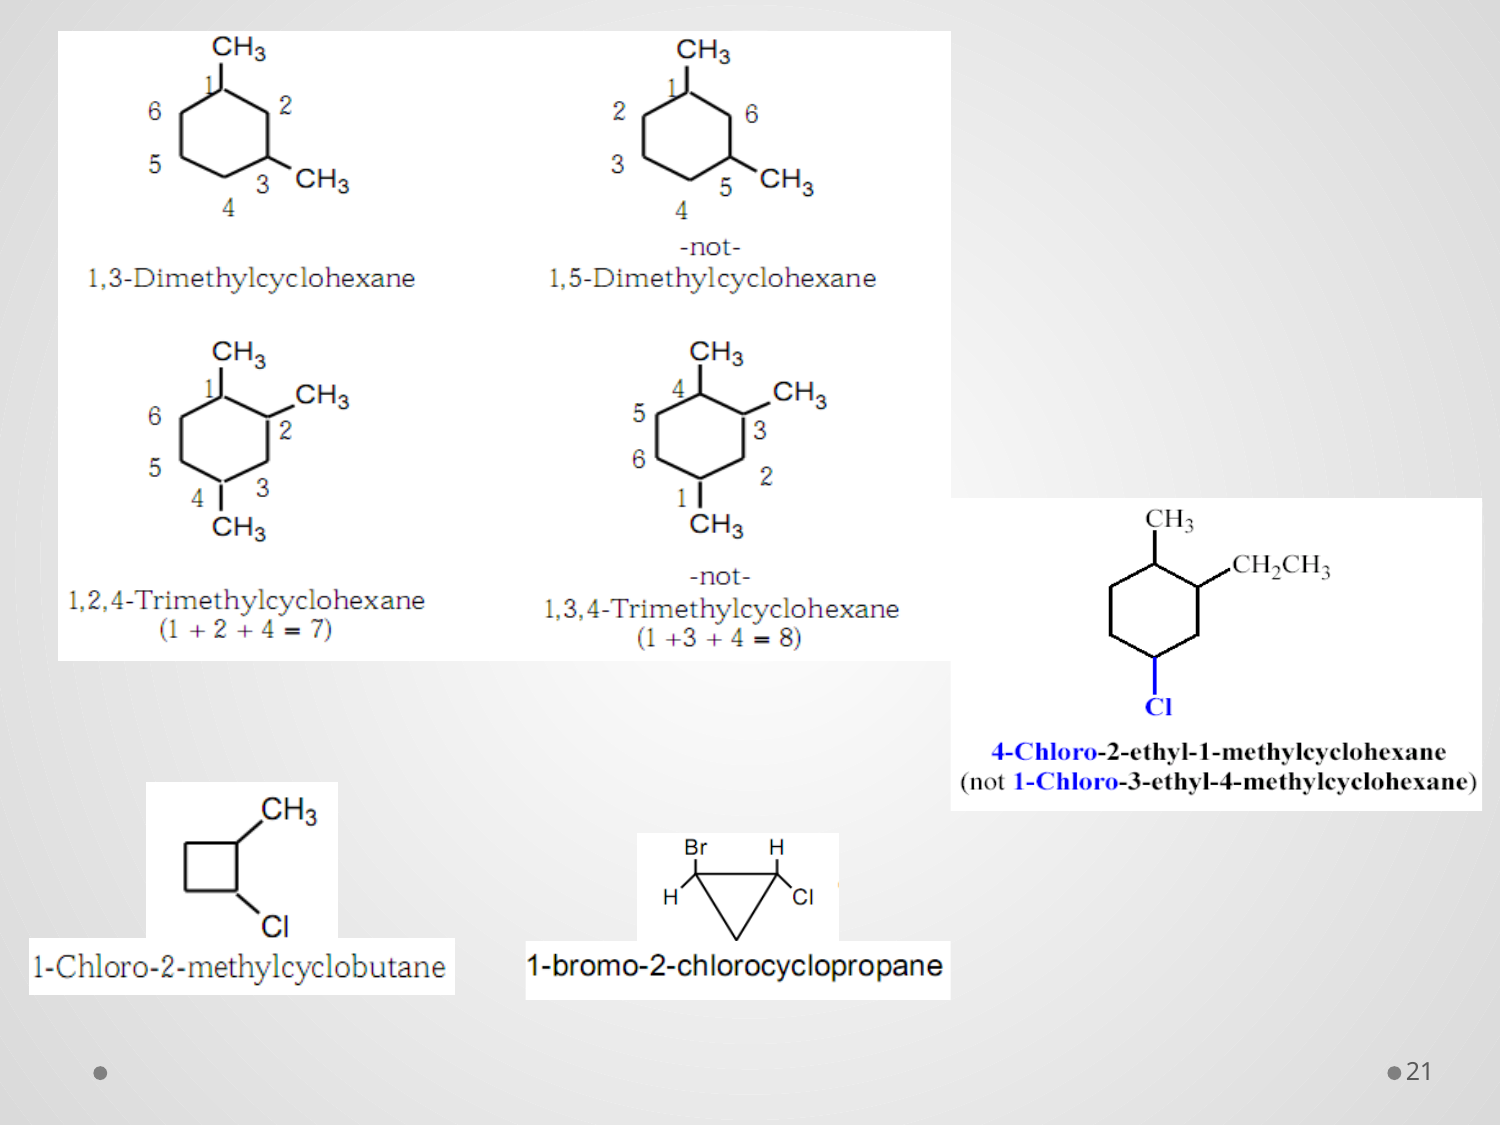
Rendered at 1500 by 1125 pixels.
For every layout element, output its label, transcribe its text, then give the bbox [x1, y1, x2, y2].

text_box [29, 782, 455, 995]
picture [58, 31, 1483, 811]
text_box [525, 833, 951, 1000]
slide_number 21 [1401, 1042, 1494, 1103]
